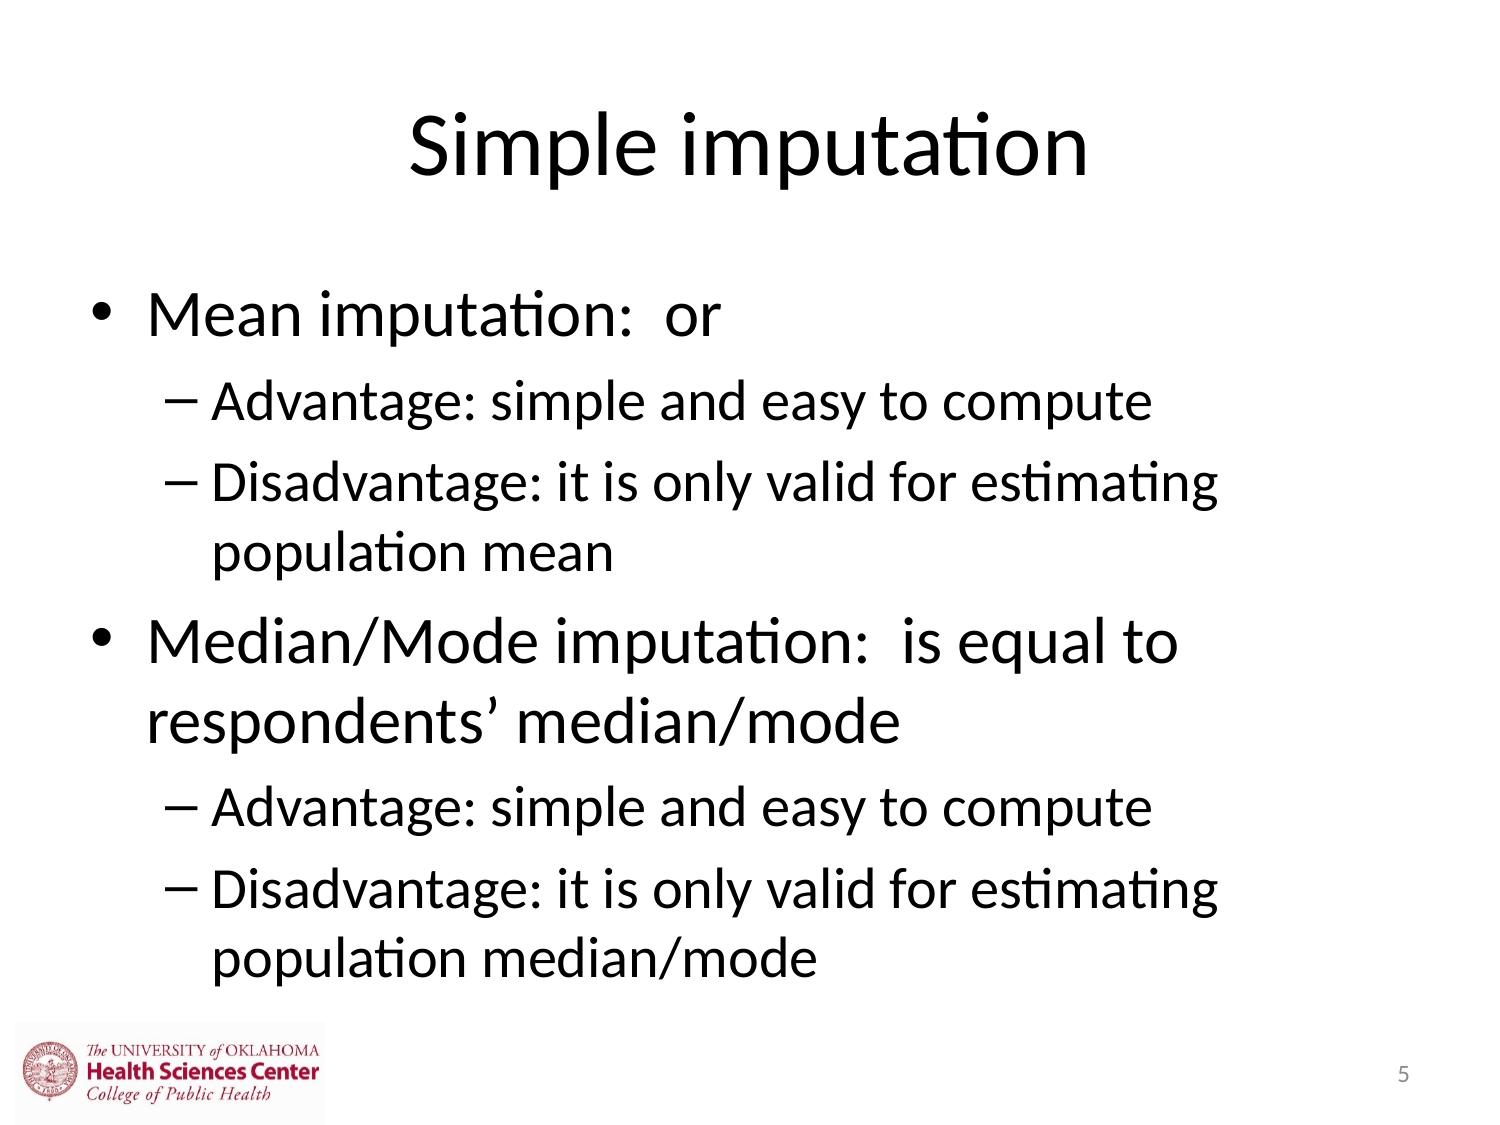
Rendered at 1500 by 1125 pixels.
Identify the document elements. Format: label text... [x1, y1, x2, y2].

picture [15, 1022, 325, 1125]
slide_number 5 [1074, 1042, 1425, 1103]
title Simple imputation [75, 45, 1425, 233]
